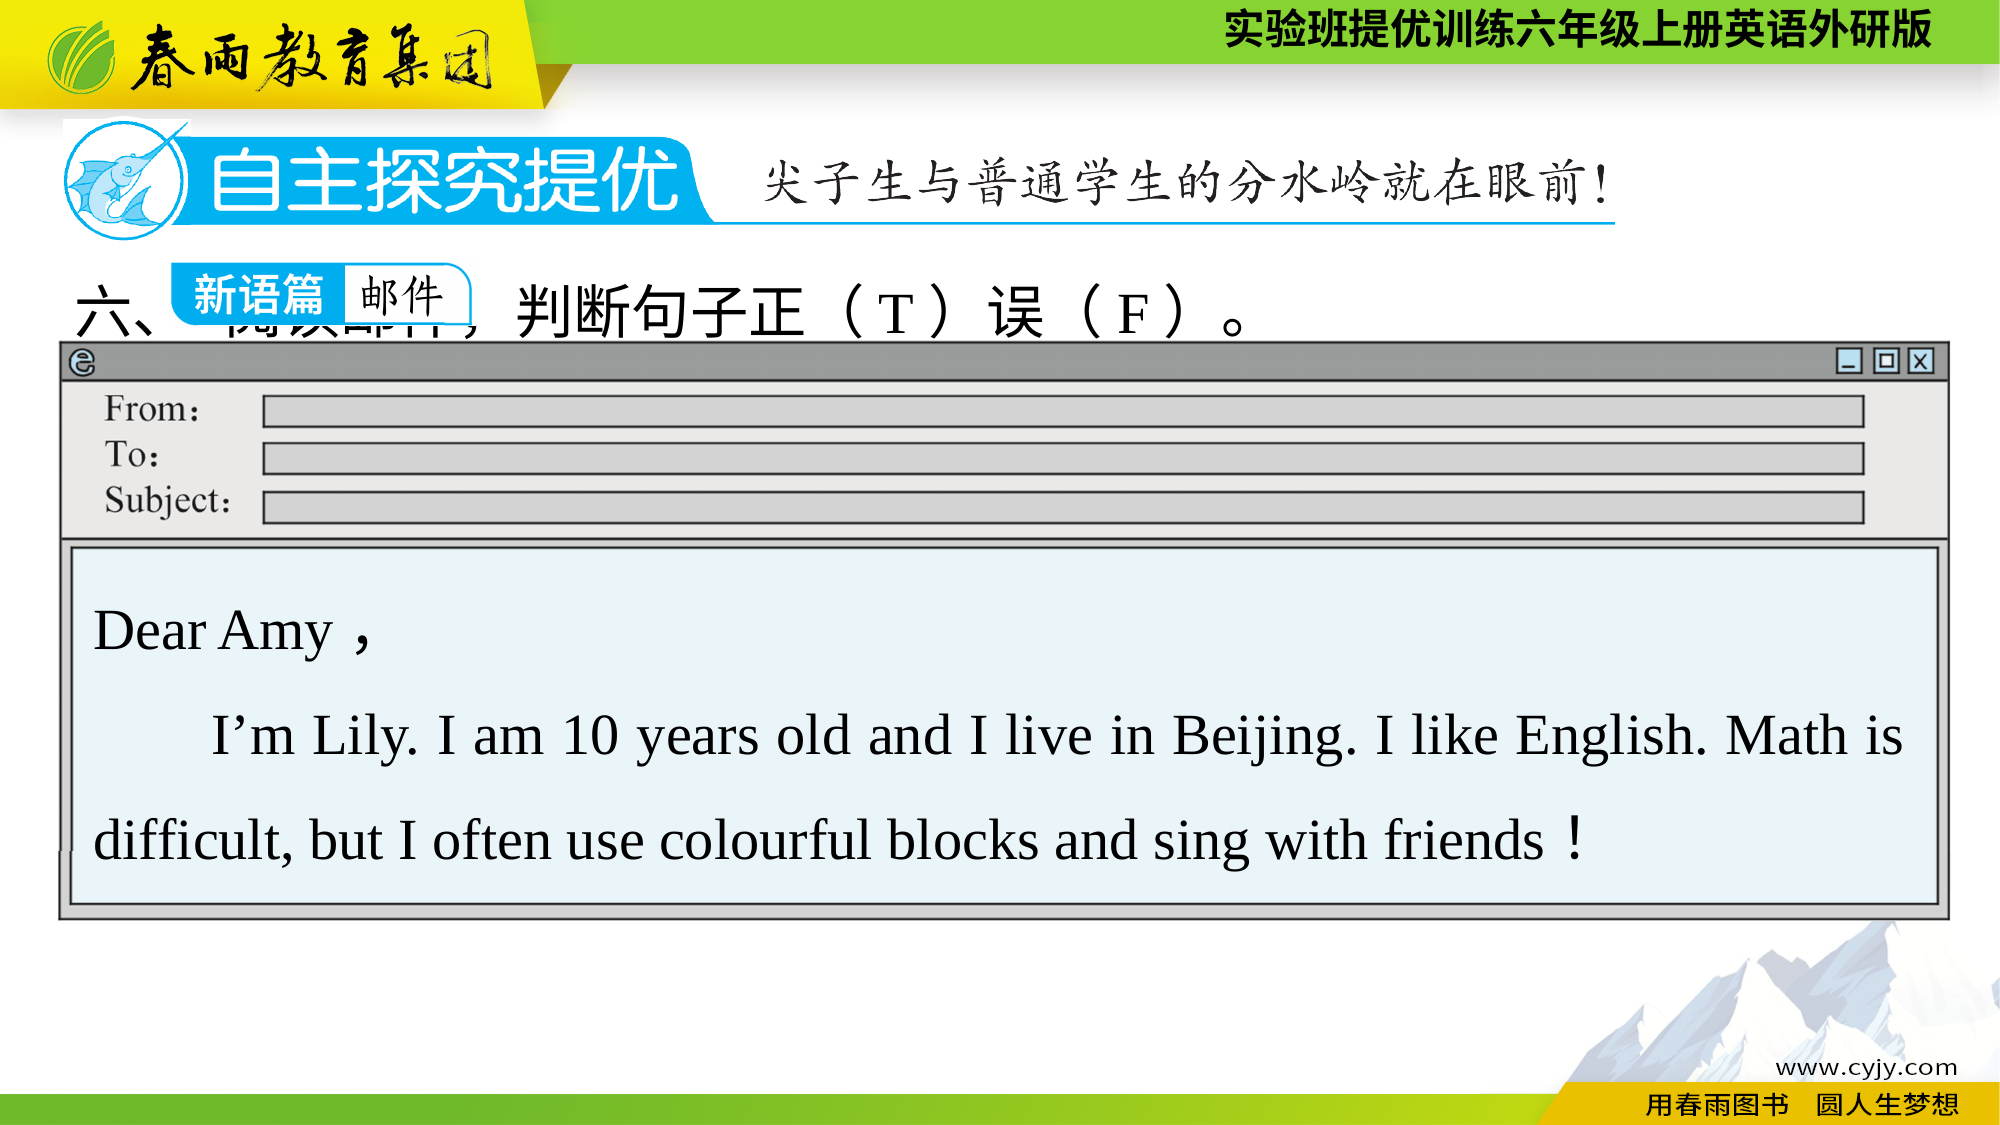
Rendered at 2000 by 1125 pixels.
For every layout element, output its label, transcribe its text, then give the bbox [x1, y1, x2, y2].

list 六、 阅读邮件，判断句子正（T）误（F）。 [59, 233, 1944, 338]
picture [0, 0, 2000, 1125]
